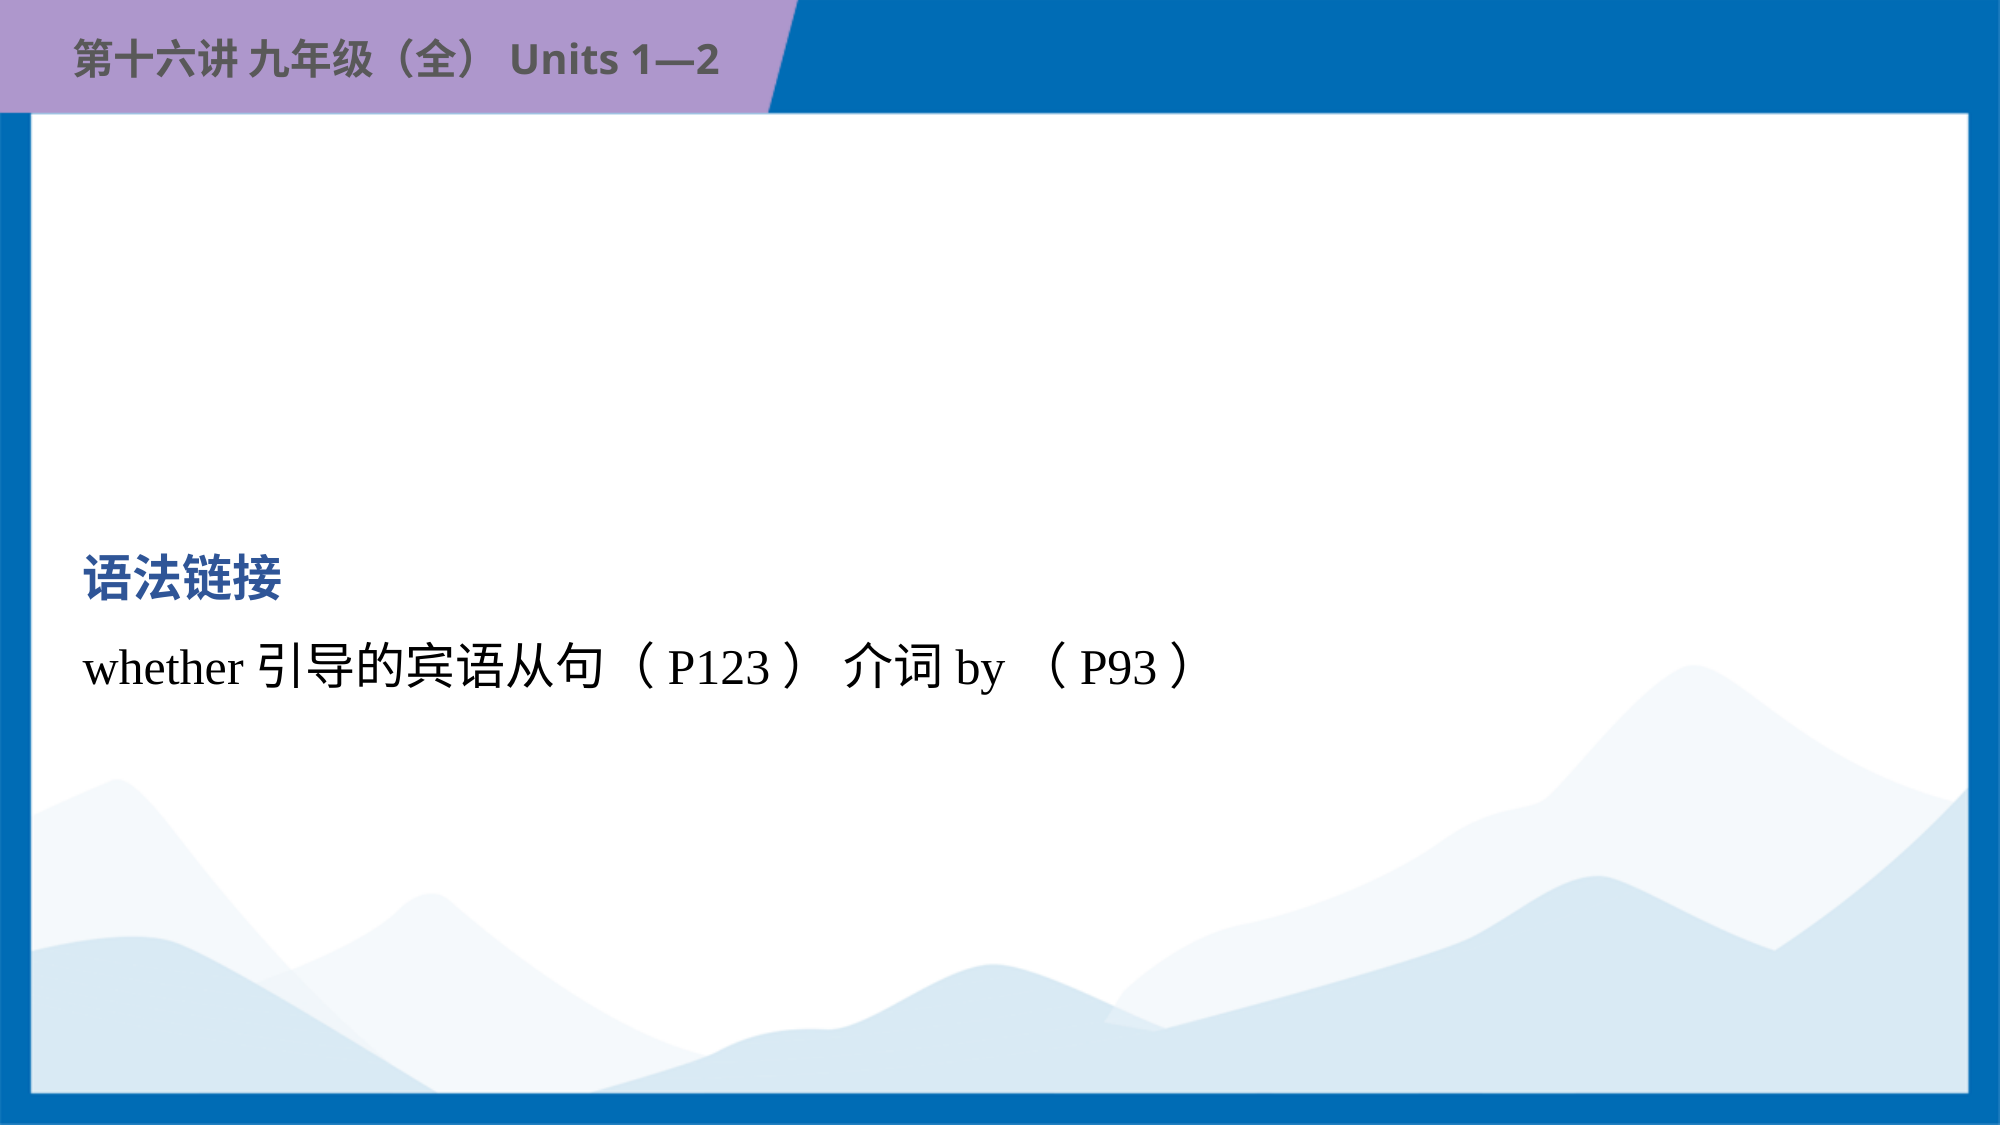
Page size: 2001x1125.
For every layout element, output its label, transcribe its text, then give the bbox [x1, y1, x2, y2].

text_box 语法链接 whether引导的宾语从句（P123） 介词by（P93） [82, 514, 1917, 685]
picture [0, 0, 2000, 1125]
